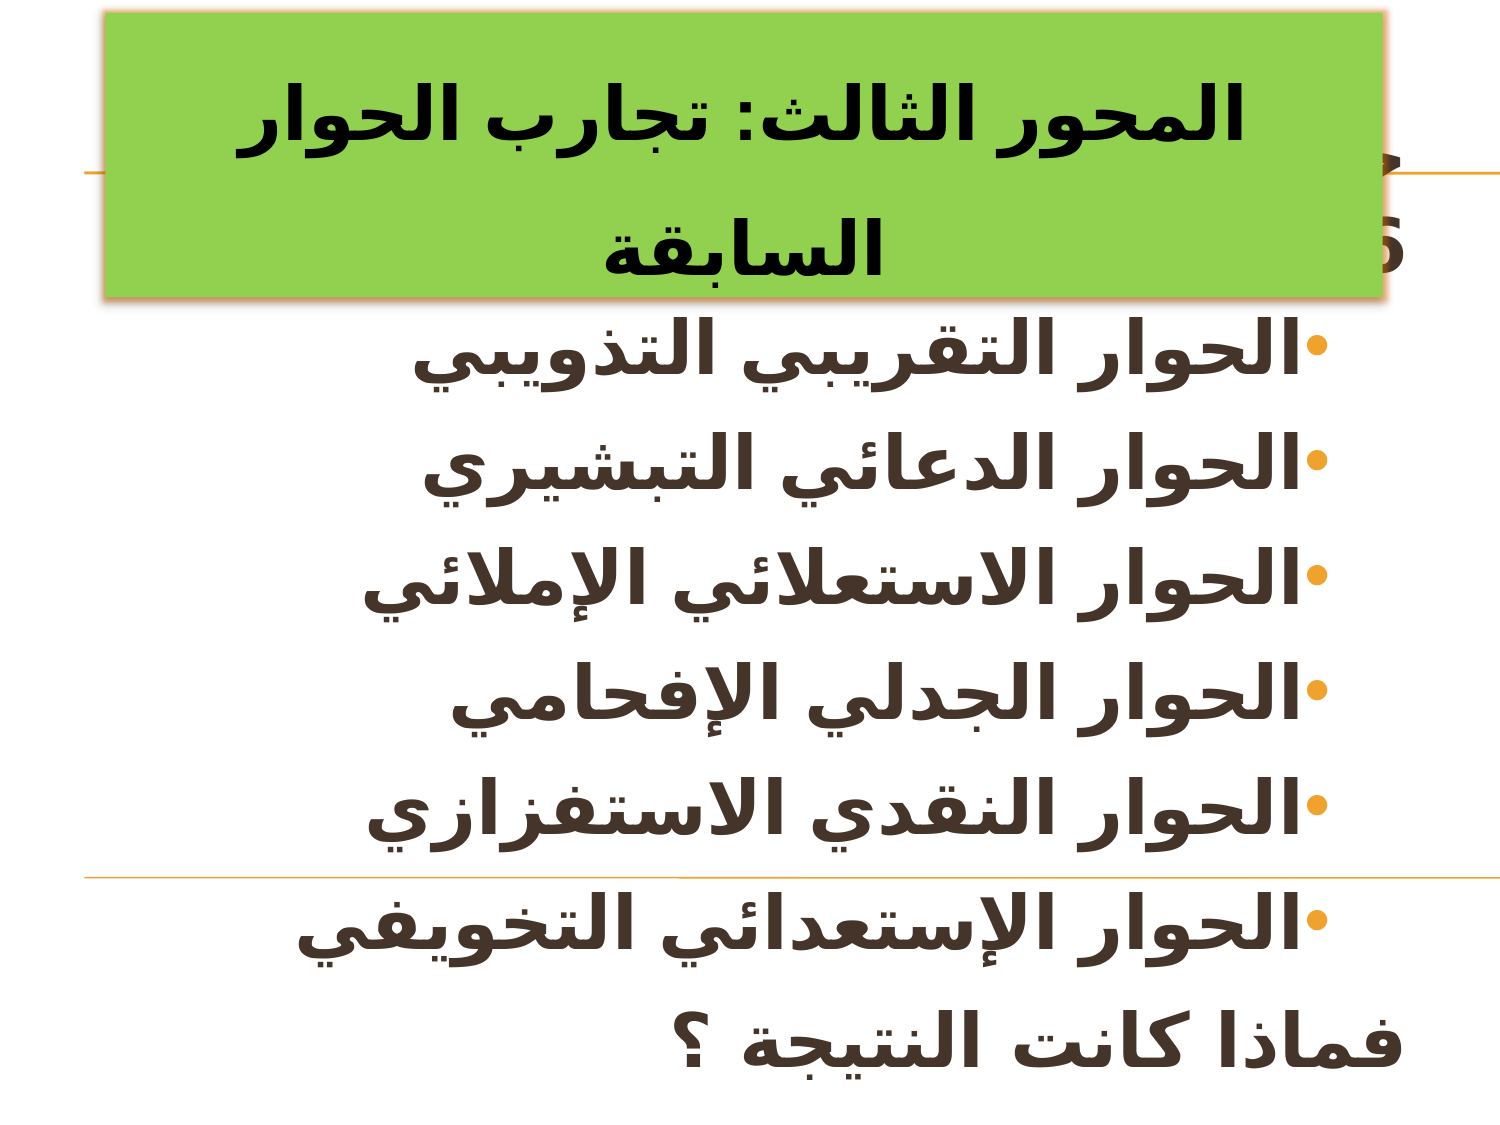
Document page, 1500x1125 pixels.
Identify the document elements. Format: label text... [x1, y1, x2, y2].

subtitle جرب العالم 6 أنواع من الحوار خلال 6 عقود: الحوار التقريبي التذويبي الحوار الدعائي التبشيري الحوار الاستعلائي الإملائي الحوار الجدلي الإفحامي الحوار النقدي الاستفزازي الحوار الإستعدائي التخويفي فماذا كانت النتيجة ؟ [34, 198, 1423, 1091]
text_box المحور الثالث: تجارب الحوار السابقة [105, 12, 1384, 298]
